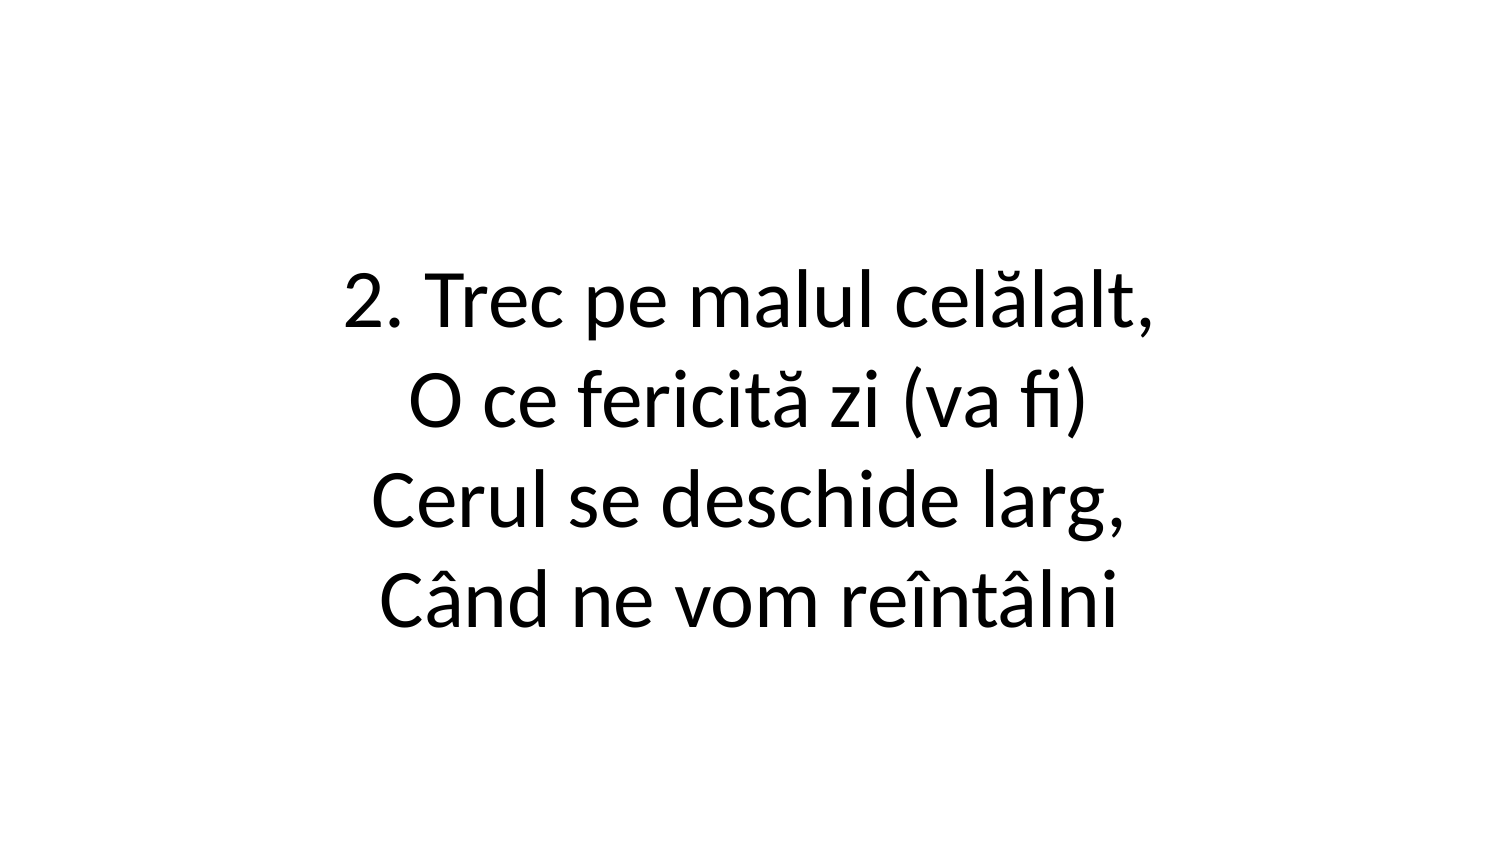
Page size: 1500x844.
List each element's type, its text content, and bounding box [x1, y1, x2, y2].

text_box 2. Trec pe malul celălalt, O ce fericită zi (va fi) Cerul se deschide larg, Când ne vom reîntâlni [327, 192, 1173, 652]
